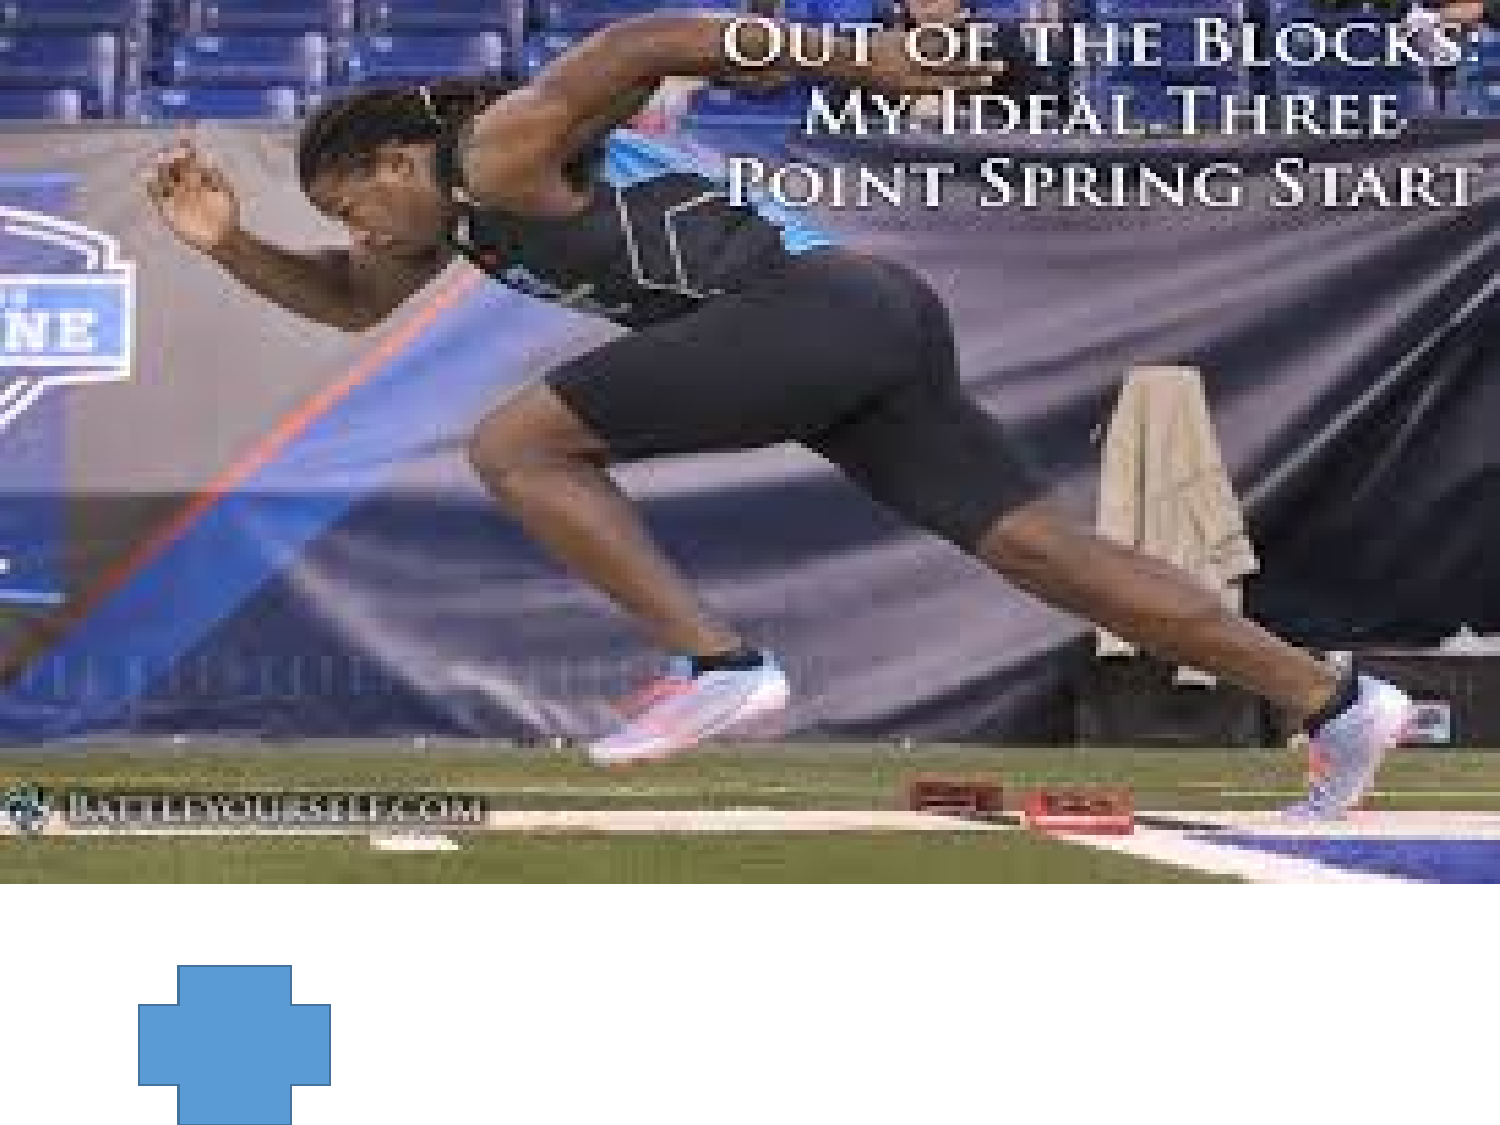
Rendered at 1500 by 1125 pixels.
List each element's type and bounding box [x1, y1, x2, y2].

picture [0, 0, 1500, 884]
text_box [138, 965, 331, 1125]
